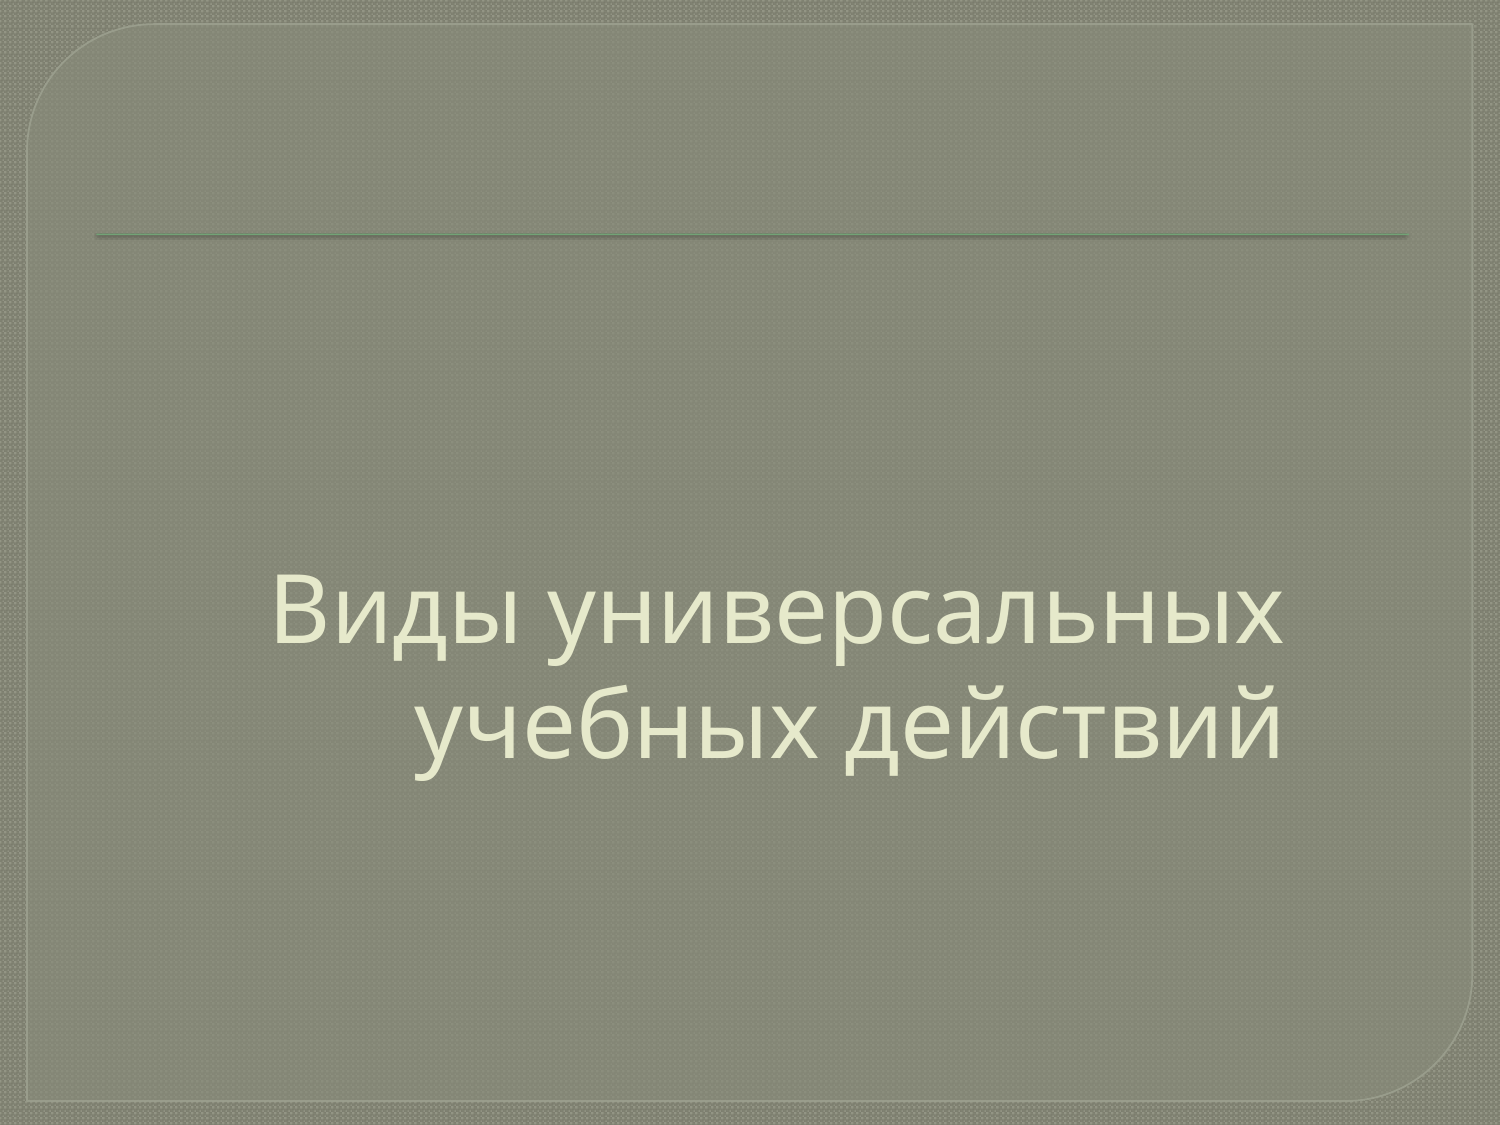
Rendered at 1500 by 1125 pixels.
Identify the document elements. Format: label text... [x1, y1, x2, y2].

title Виды универсальных учебных действий [75, 433, 1301, 786]
